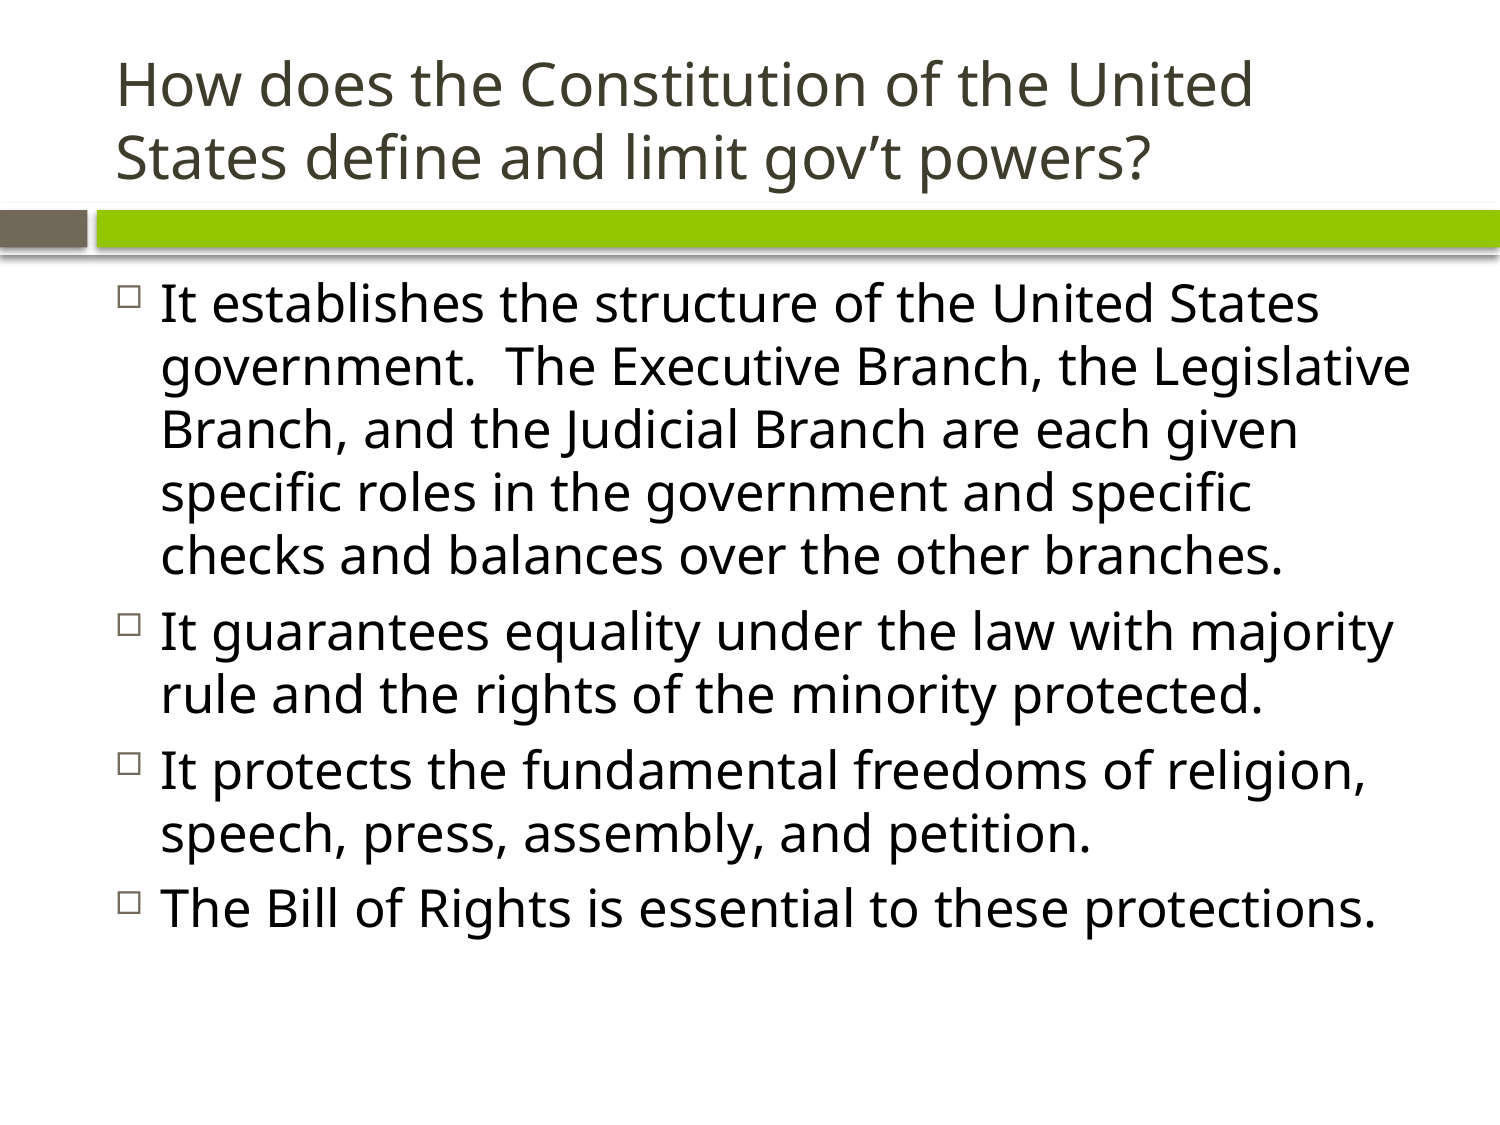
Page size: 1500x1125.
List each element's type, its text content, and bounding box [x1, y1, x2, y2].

list It establishes the structure of the United States government. The Executive Branch, the Legislative Branch, and the Judicial Branch are each given specific roles in the government and specific checks and balances over the other branches. It guarantees equality under the law with majority rule and the rights of the minority protected. It protects the fundamental freedoms of religion, speech, press, assembly, and petition. The Bill of Rights is essential to these protections. [100, 262, 1438, 1000]
title How does the Constitution of the United States define and limit gov’t powers? [100, 37, 1438, 200]
